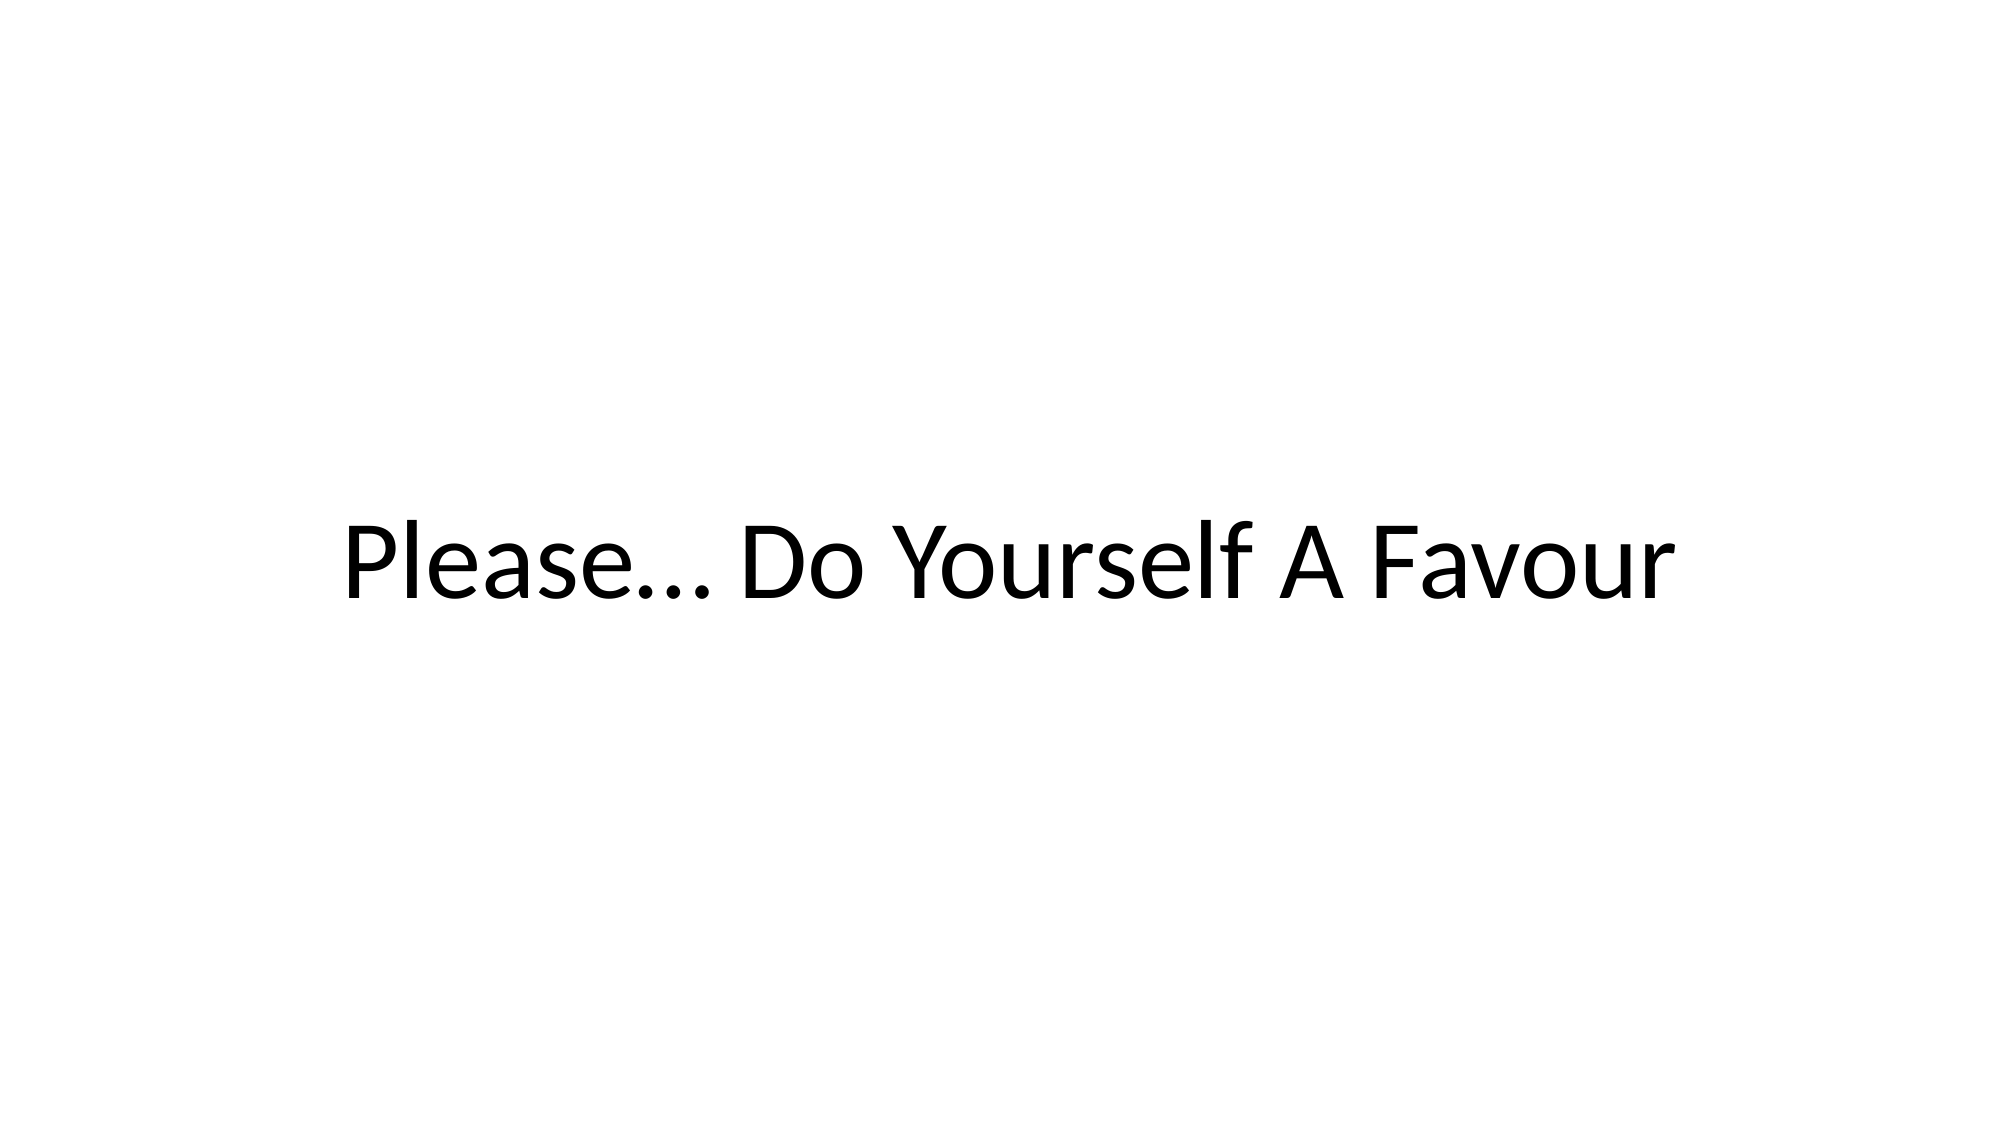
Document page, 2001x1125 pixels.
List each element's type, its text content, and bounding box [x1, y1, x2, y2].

list Please… Do Yourself A Favour [147, 493, 1873, 1072]
